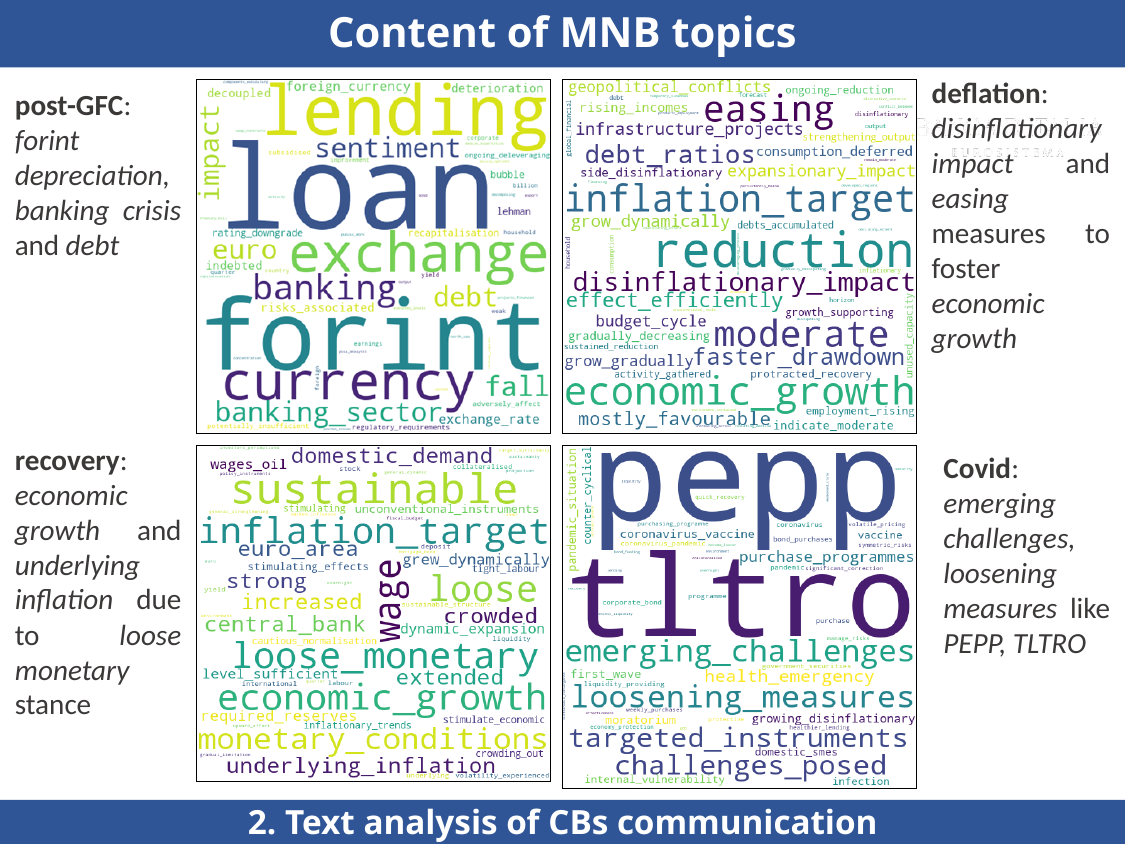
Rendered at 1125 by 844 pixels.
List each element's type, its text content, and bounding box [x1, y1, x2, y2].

text_box deflation: disinflationary impact and easing measures to foster economic growth [916, 67, 1125, 397]
picture [562, 445, 917, 789]
title Content of MNB topics [0, 0, 1125, 68]
text_box recovery: economic growth and underlying inflation due to loose monetary stance [0, 433, 197, 729]
picture [562, 79, 1102, 434]
text_box post-GFC: forint depreciation, banking crisis and debt [0, 79, 196, 269]
picture [196, 445, 551, 782]
text_box 2. Text analysis of CBs communication [0, 799, 1125, 844]
text_box Covid: emerging challenges, loosening measures like PEPP, TLTRO [928, 442, 1125, 667]
picture [196, 79, 551, 434]
